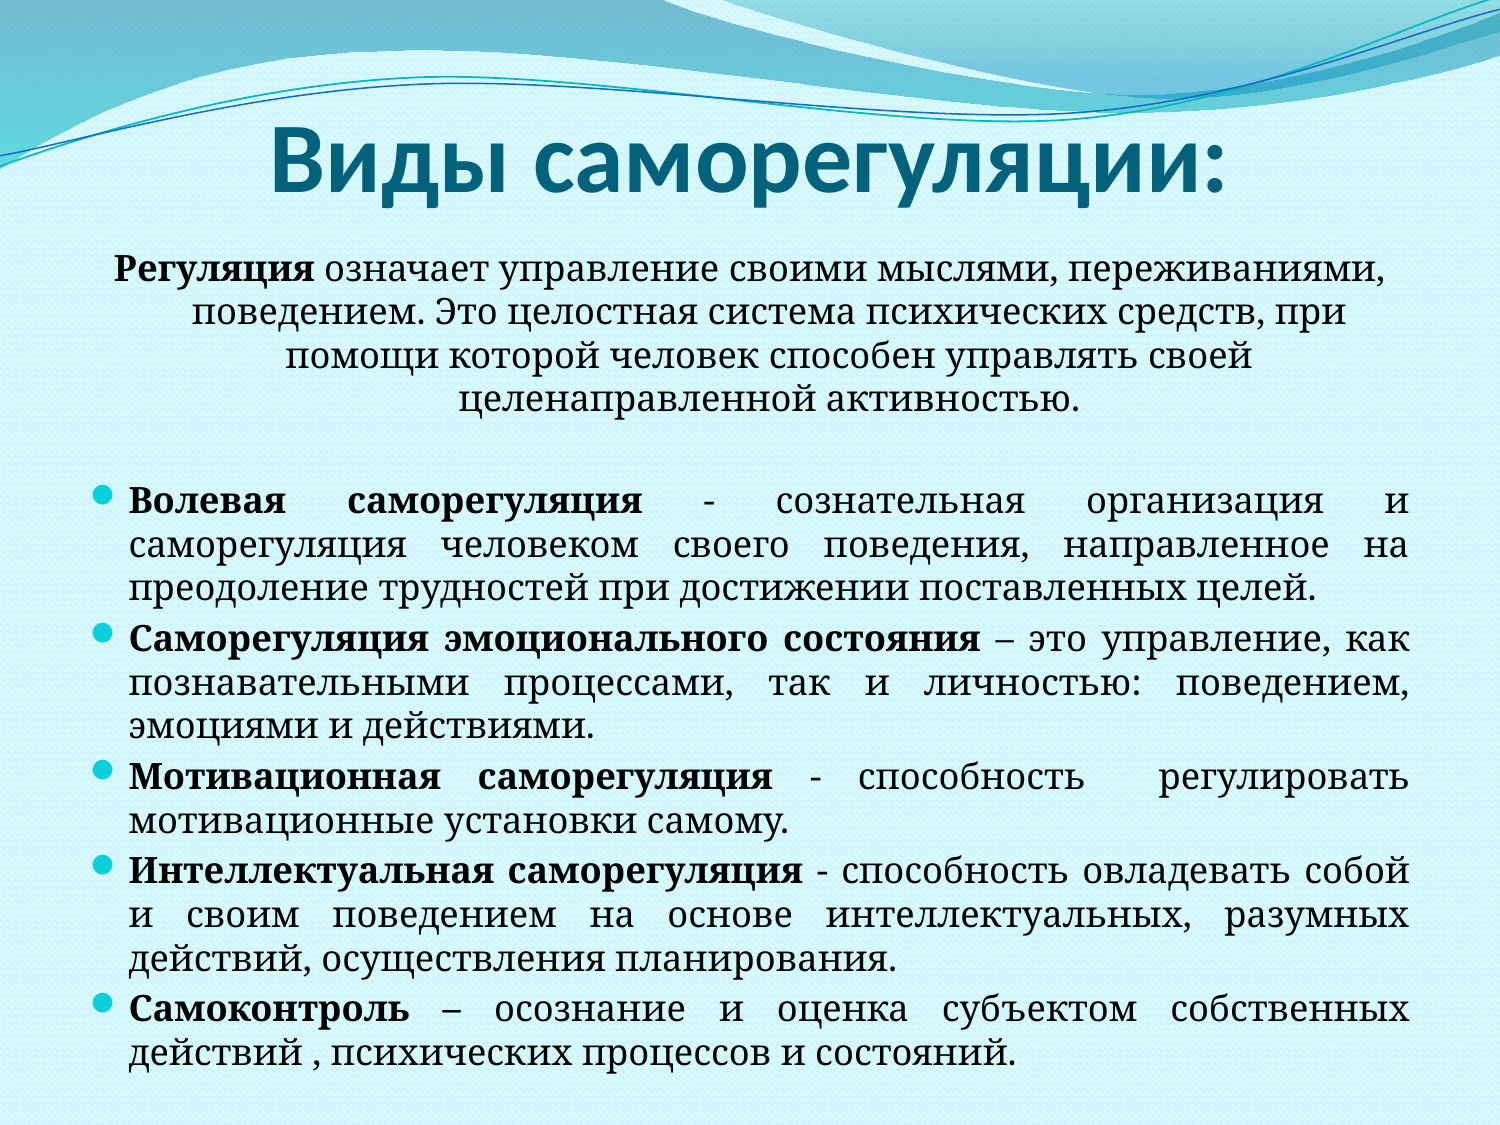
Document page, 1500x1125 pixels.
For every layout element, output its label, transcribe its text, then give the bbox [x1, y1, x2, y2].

title Виды саморегуляции: [75, 62, 1425, 213]
list Регуляция означает управление своими мыслями, переживаниями, поведением. Это целостная система психических средств, при помощи которой человек способен управлять своей целенаправленной активностью. Волевая саморегуляция - сознательная организация и саморегуляция человеком своего поведения, направленное на преодоление трудностей при достижении поставленных целей. Саморегуляция эмоционального состояния – это управление, как познавательными процессами, так и личностью: поведением, эмоциями и действиями. Мотивационная саморегуляция - способность регулировать мотивационные установки самому. Интеллектуальная саморегуляция - способность овладевать собой и своим поведением на основе интеллектуальных, разумных действий, осуществления планирования. Самоконтроль – осознание и оценка субъектом собственных действий , психических процессов и состояний. [75, 237, 1425, 1088]
